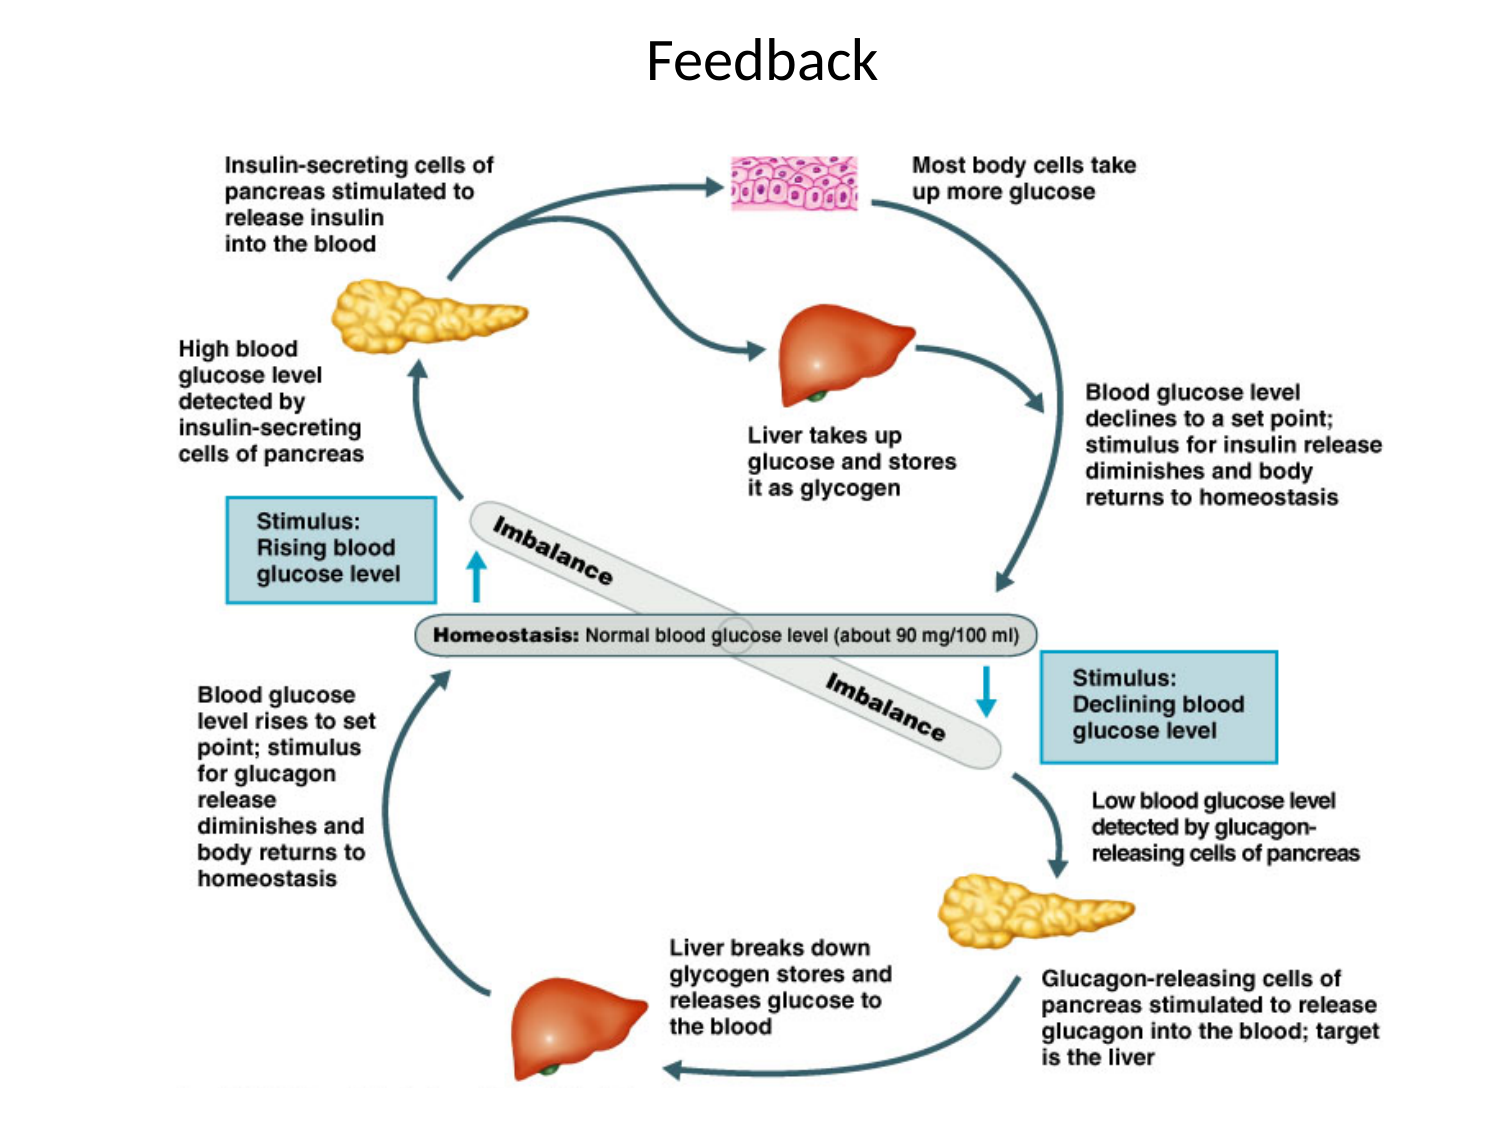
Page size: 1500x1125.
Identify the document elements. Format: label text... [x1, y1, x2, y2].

title Feedback [37, 12, 1475, 101]
picture [164, 149, 1401, 1088]
